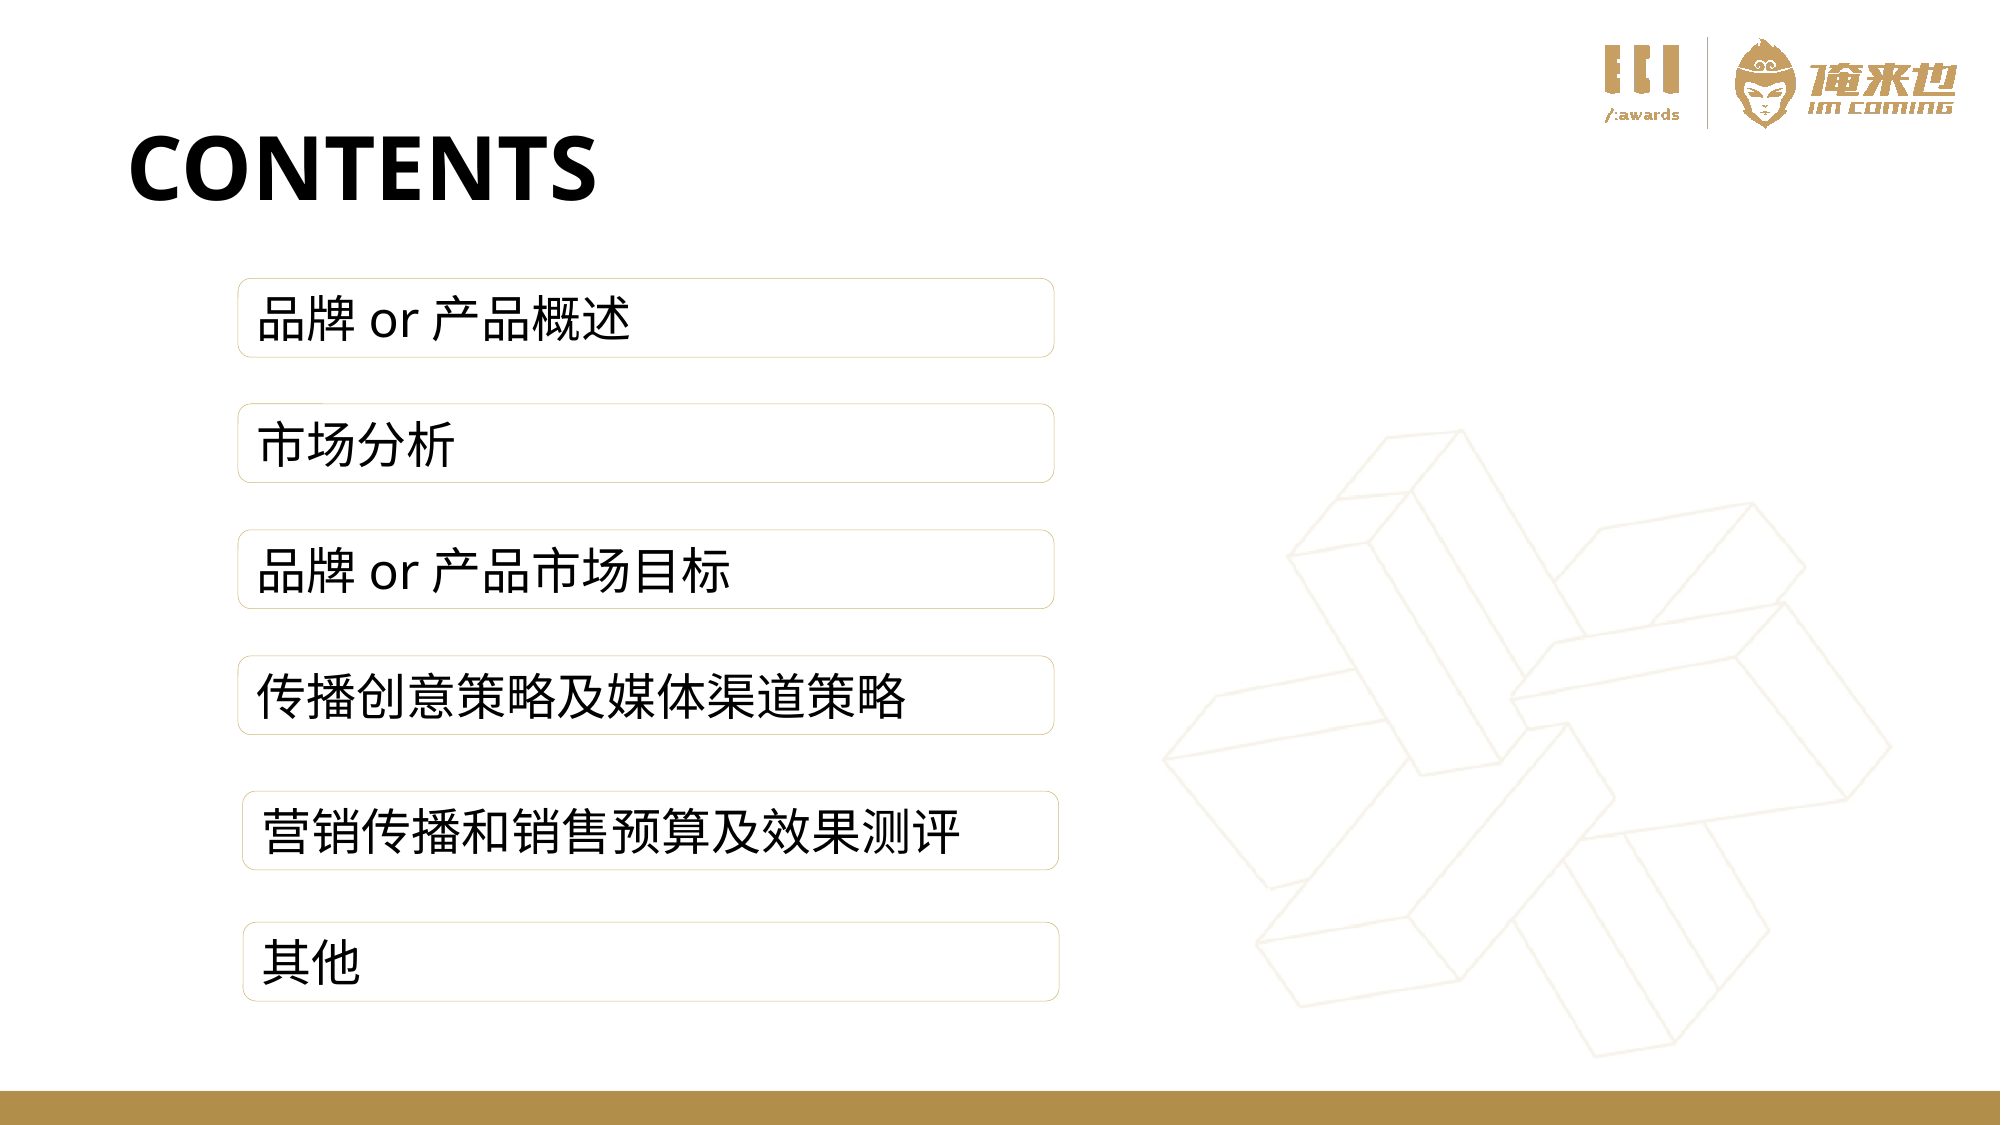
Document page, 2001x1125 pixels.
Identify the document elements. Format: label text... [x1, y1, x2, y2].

picture [0, 0, 2000, 1125]
text_box 其他 [240, 920, 1062, 1004]
text_box 品牌or产品市场目标 [235, 527, 1057, 611]
text_box 营销传播和销售预算及效果测评 [240, 788, 1061, 873]
text_box CONTENTS [111, 104, 710, 226]
text_box 传播创意策略及媒体渠道策略 [235, 653, 1057, 737]
text_box 品牌or产品概述 [235, 276, 1057, 360]
text_box 市场分析 [235, 401, 1057, 485]
